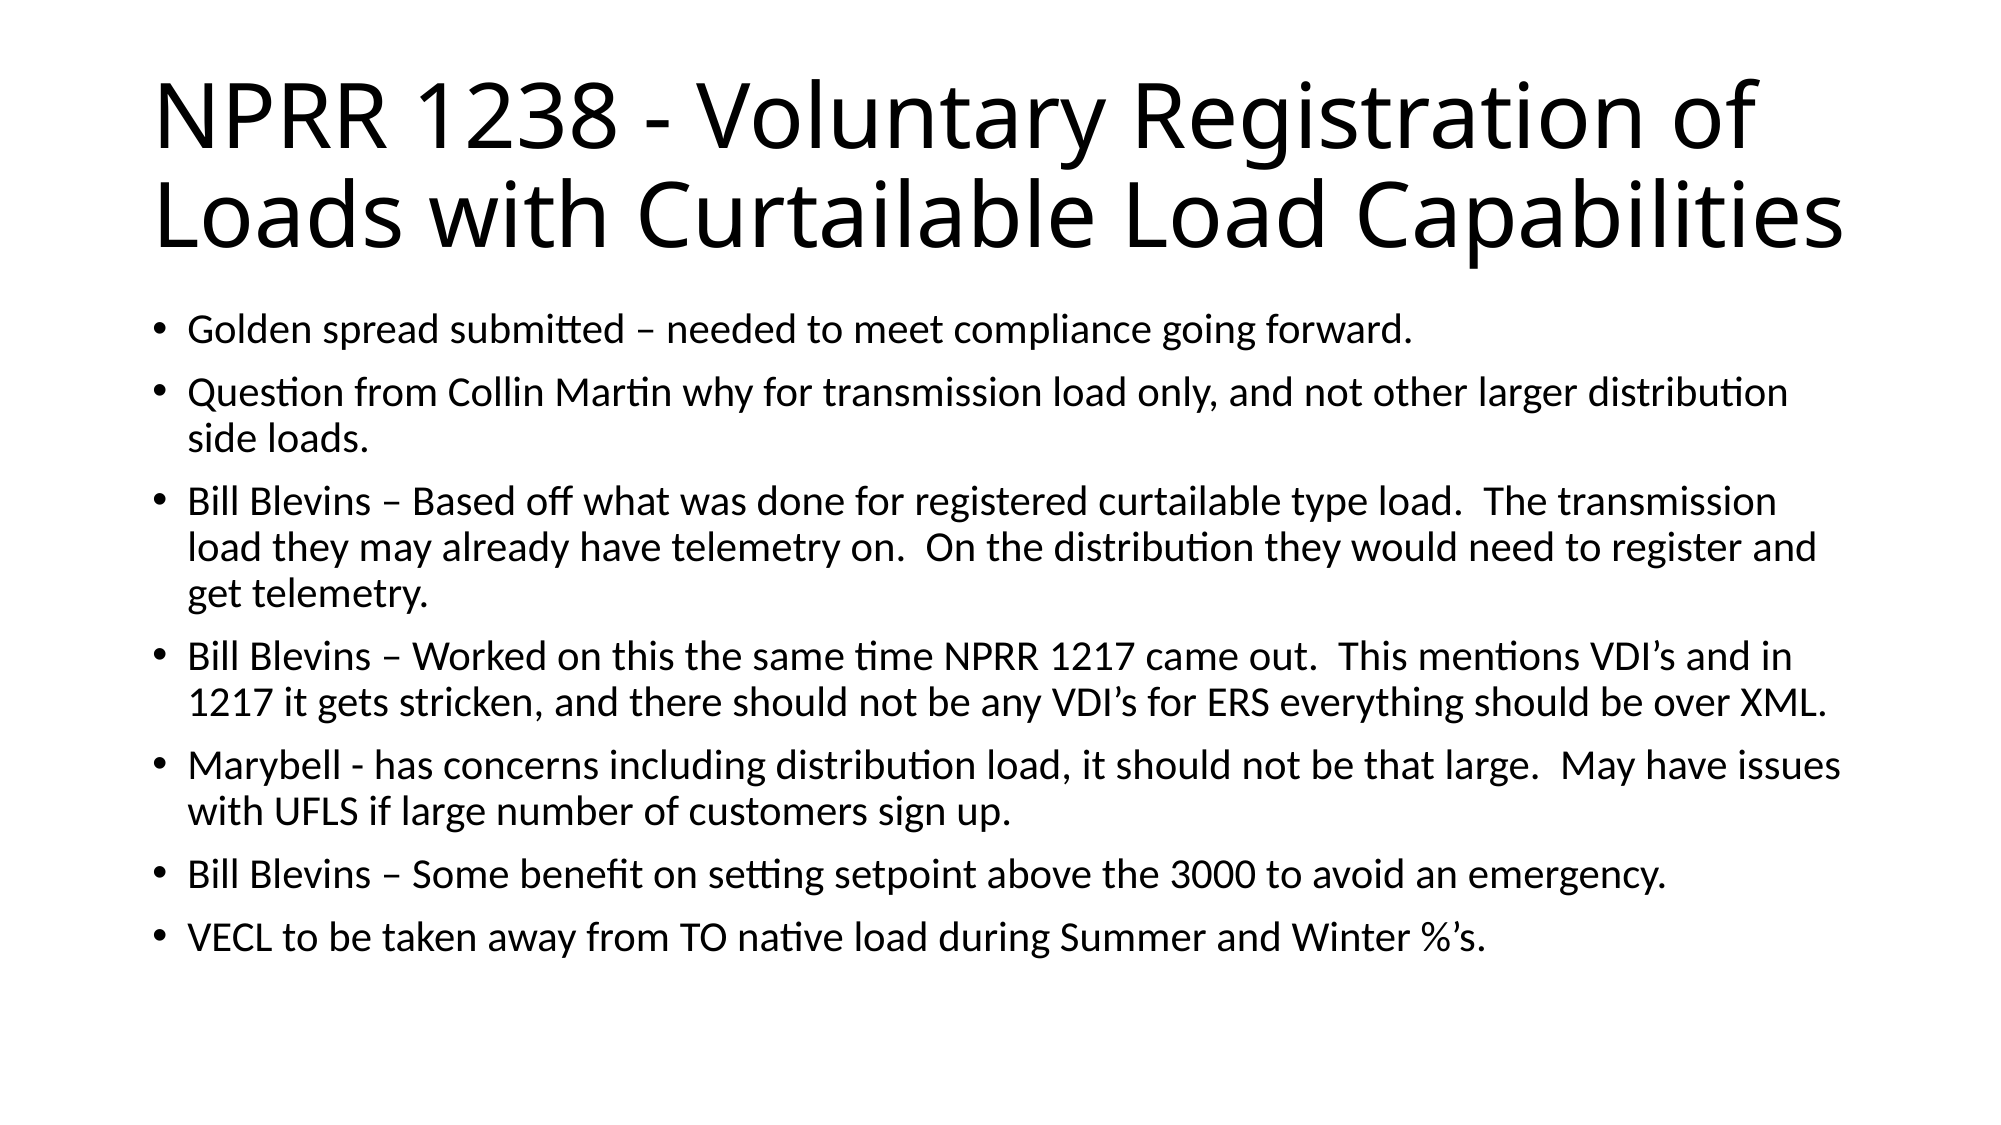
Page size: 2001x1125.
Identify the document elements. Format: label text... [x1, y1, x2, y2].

list Golden spread submitted – needed to meet compliance going forward. Question from Collin Martin why for transmission load only, and not other larger distribution side loads. Bill Blevins – Based off what was done for registered curtailable type load. The transmission load they may already have telemetry on. On the distribution they would need to register and get telemetry. Bill Blevins – Worked on this the same time NPRR 1217 came out. This mentions VDI’s and in 1217 it gets stricken, and there should not be any VDI’s for ERS everything should be over XML. Marybell - has concerns including distribution load, it should not be that large. May have issues with UFLS if large number of customers sign up. Bill Blevins – Some benefit on setting setpoint above the 3000 to avoid an emergency. VECL to be taken away from TO native load during Summer and Winter %’s. [137, 299, 1863, 1014]
title NPRR 1238 - Voluntary Registration of Loads with Curtailable Load Capabilities [137, 59, 1863, 278]
